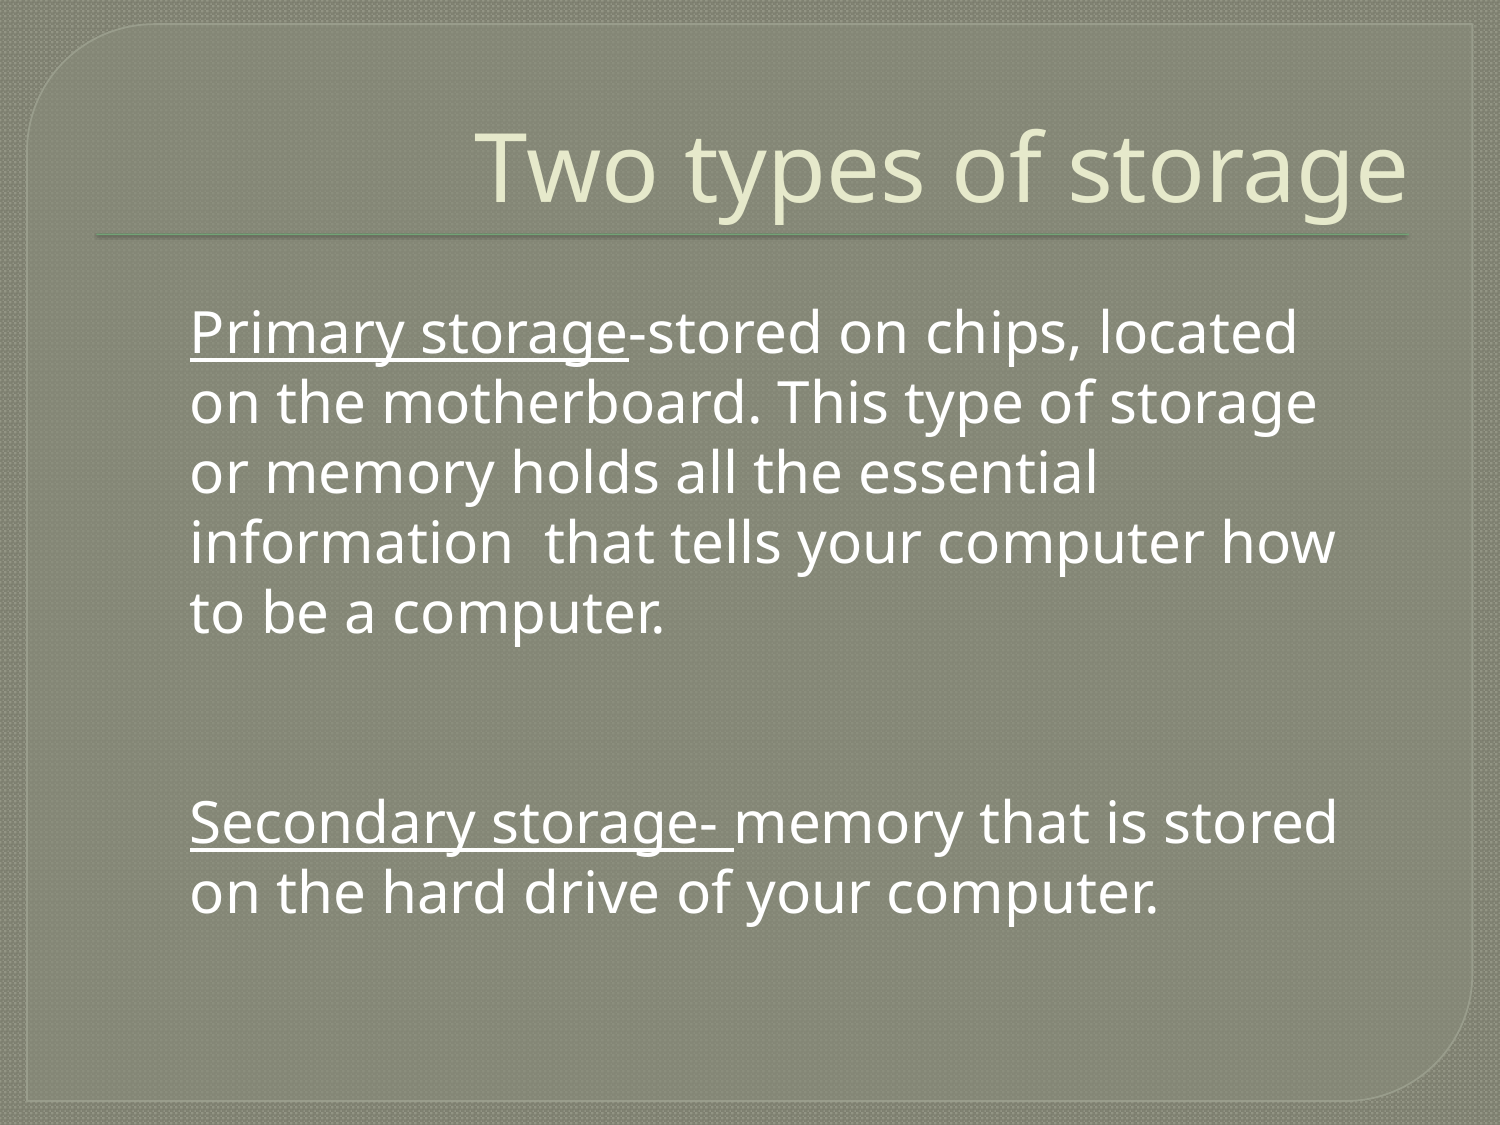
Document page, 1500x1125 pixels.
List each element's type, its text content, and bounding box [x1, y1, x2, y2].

title Two types of storage [75, 41, 1425, 229]
text_box Primary storage-stored on chips, located on the motherboard. This type of storage or memory holds all the essential information that tells your computer how to be a computer. Secondary storage- memory that is stored on the hard drive of your computer. [174, 287, 1400, 933]
